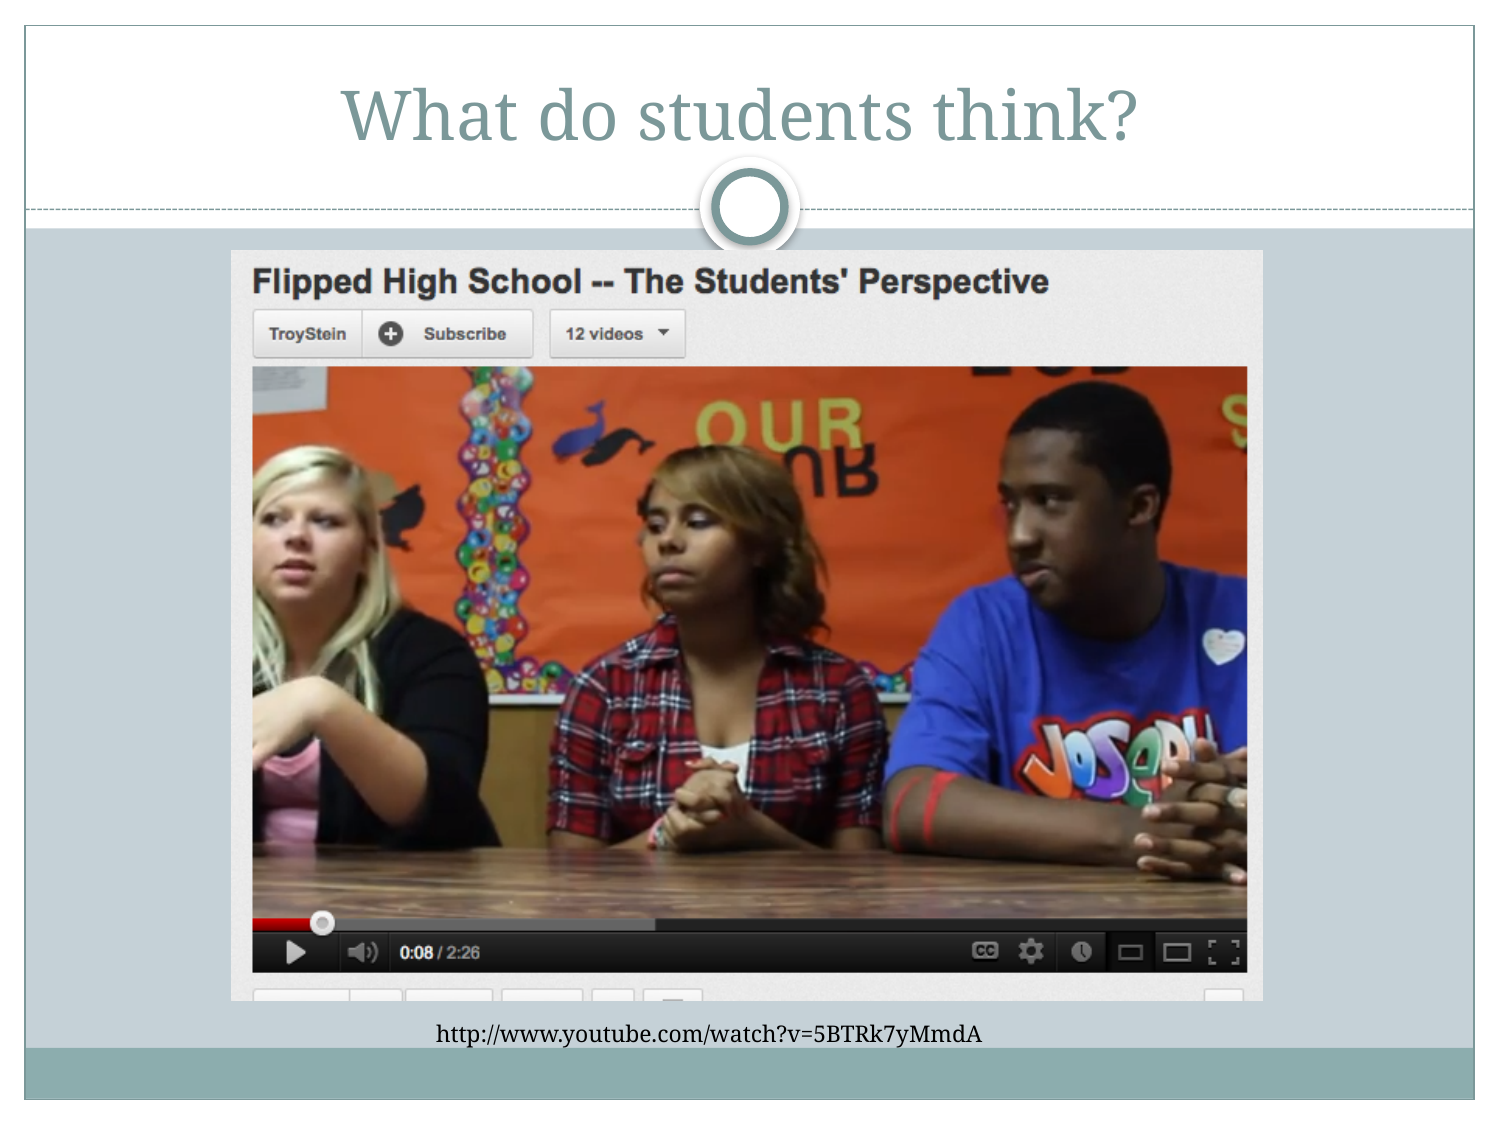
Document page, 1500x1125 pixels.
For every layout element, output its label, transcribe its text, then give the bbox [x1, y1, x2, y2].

text_box http://www.youtube.com/watch?v=5BTRk7yMmdA [421, 1012, 998, 1055]
title What do students think? [49, 37, 1450, 162]
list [49, 250, 1445, 1001]
